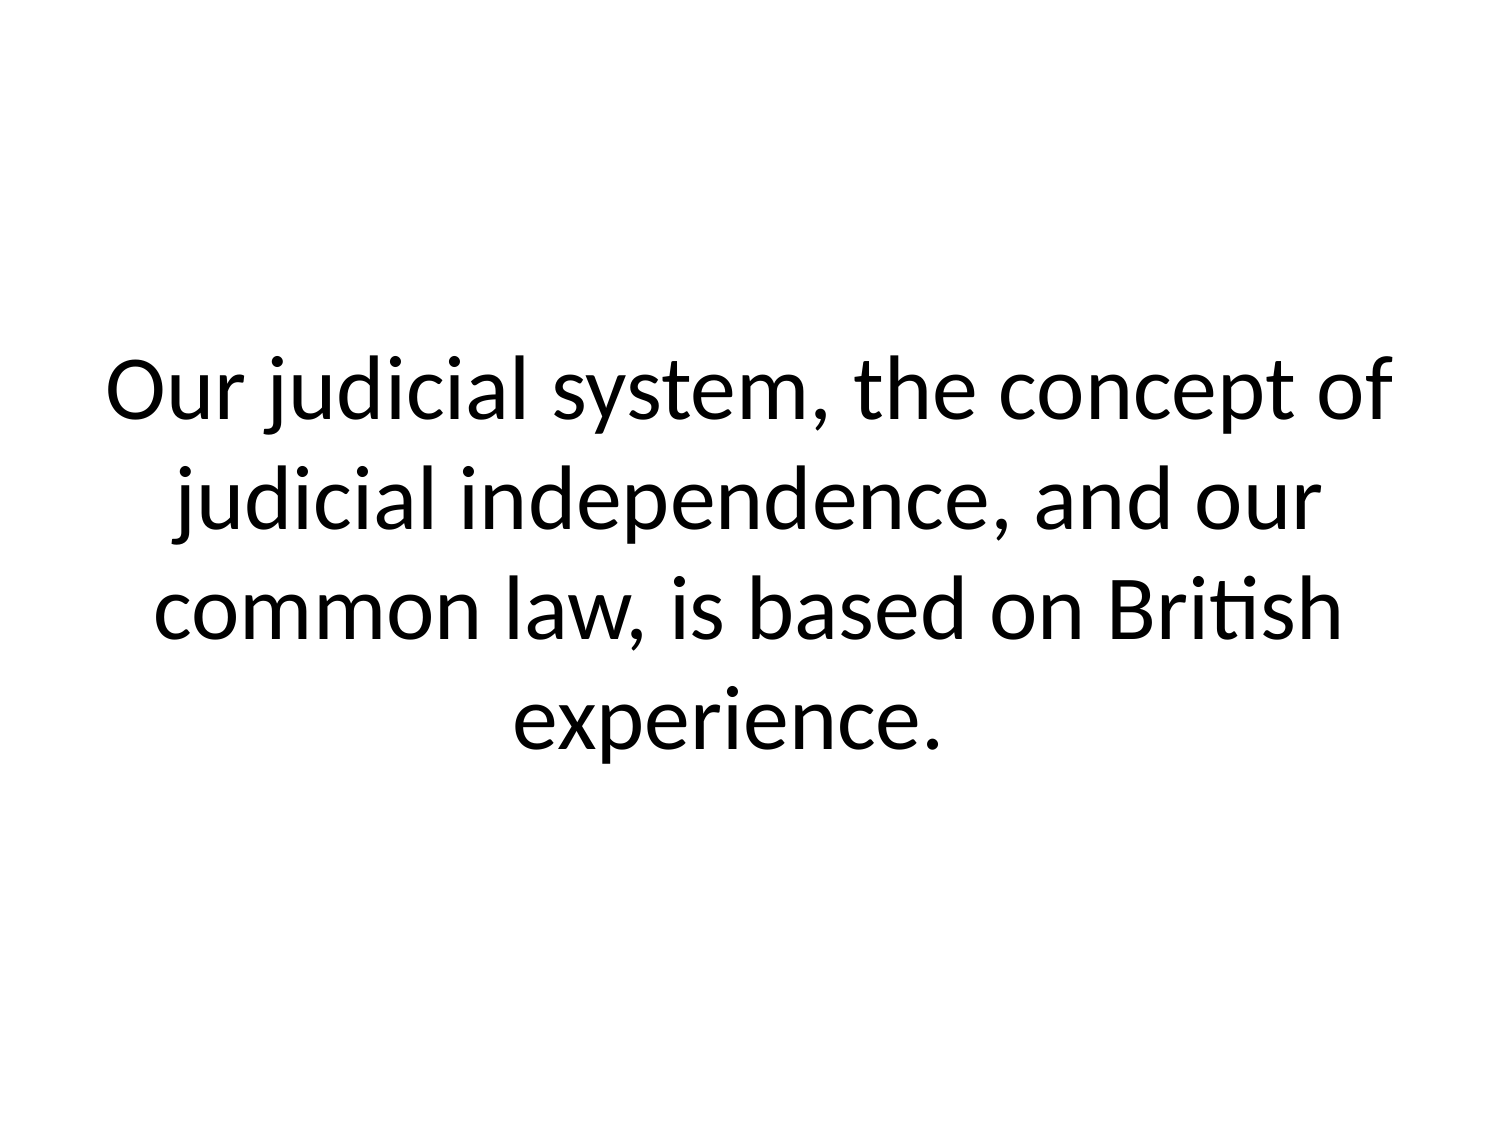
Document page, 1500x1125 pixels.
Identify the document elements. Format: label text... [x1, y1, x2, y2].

title Our judicial system, the concept of judicial independence, and our common law, is based on British experience. [74, 44, 1426, 1051]
